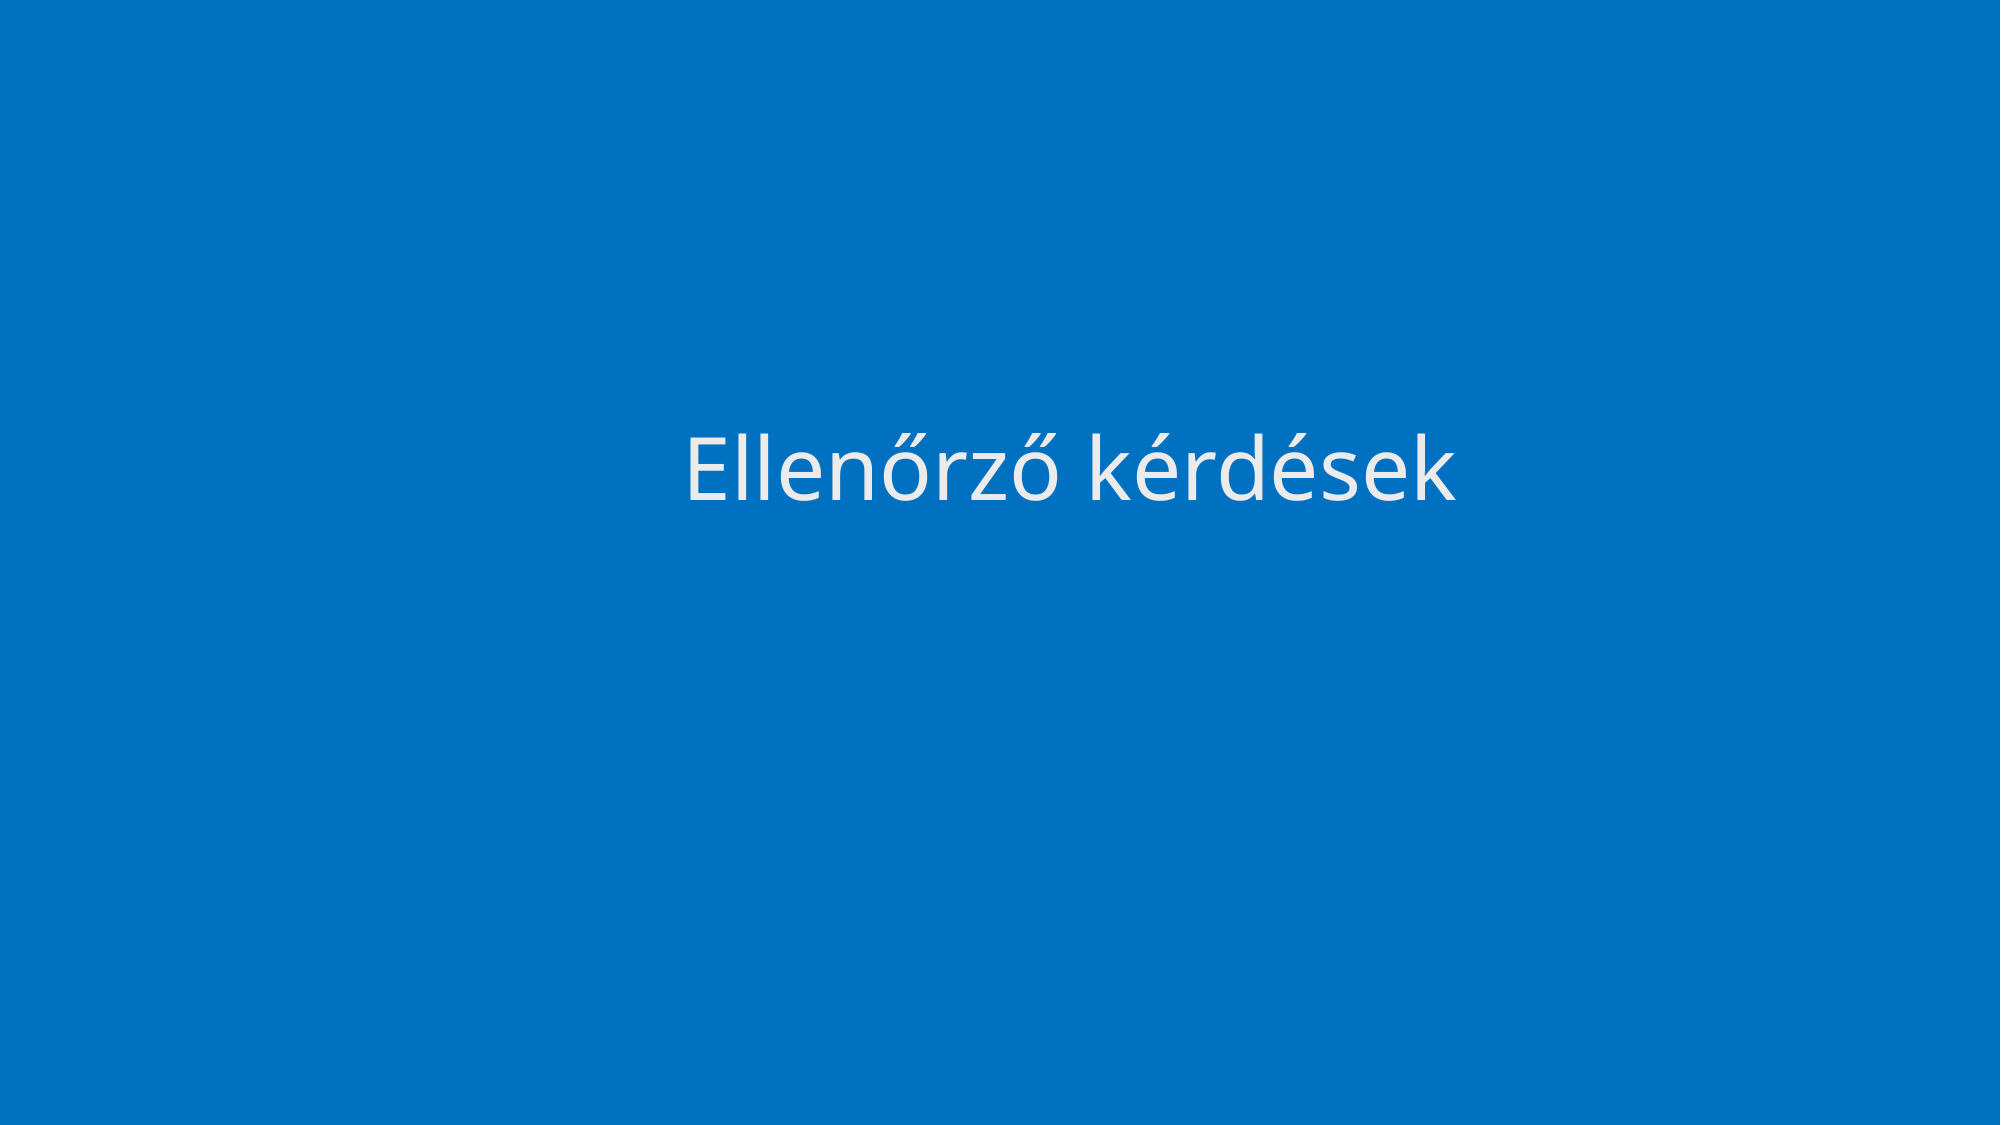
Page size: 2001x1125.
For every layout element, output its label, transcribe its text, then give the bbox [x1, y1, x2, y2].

title Ellenőrző kérdések [298, 405, 1842, 636]
